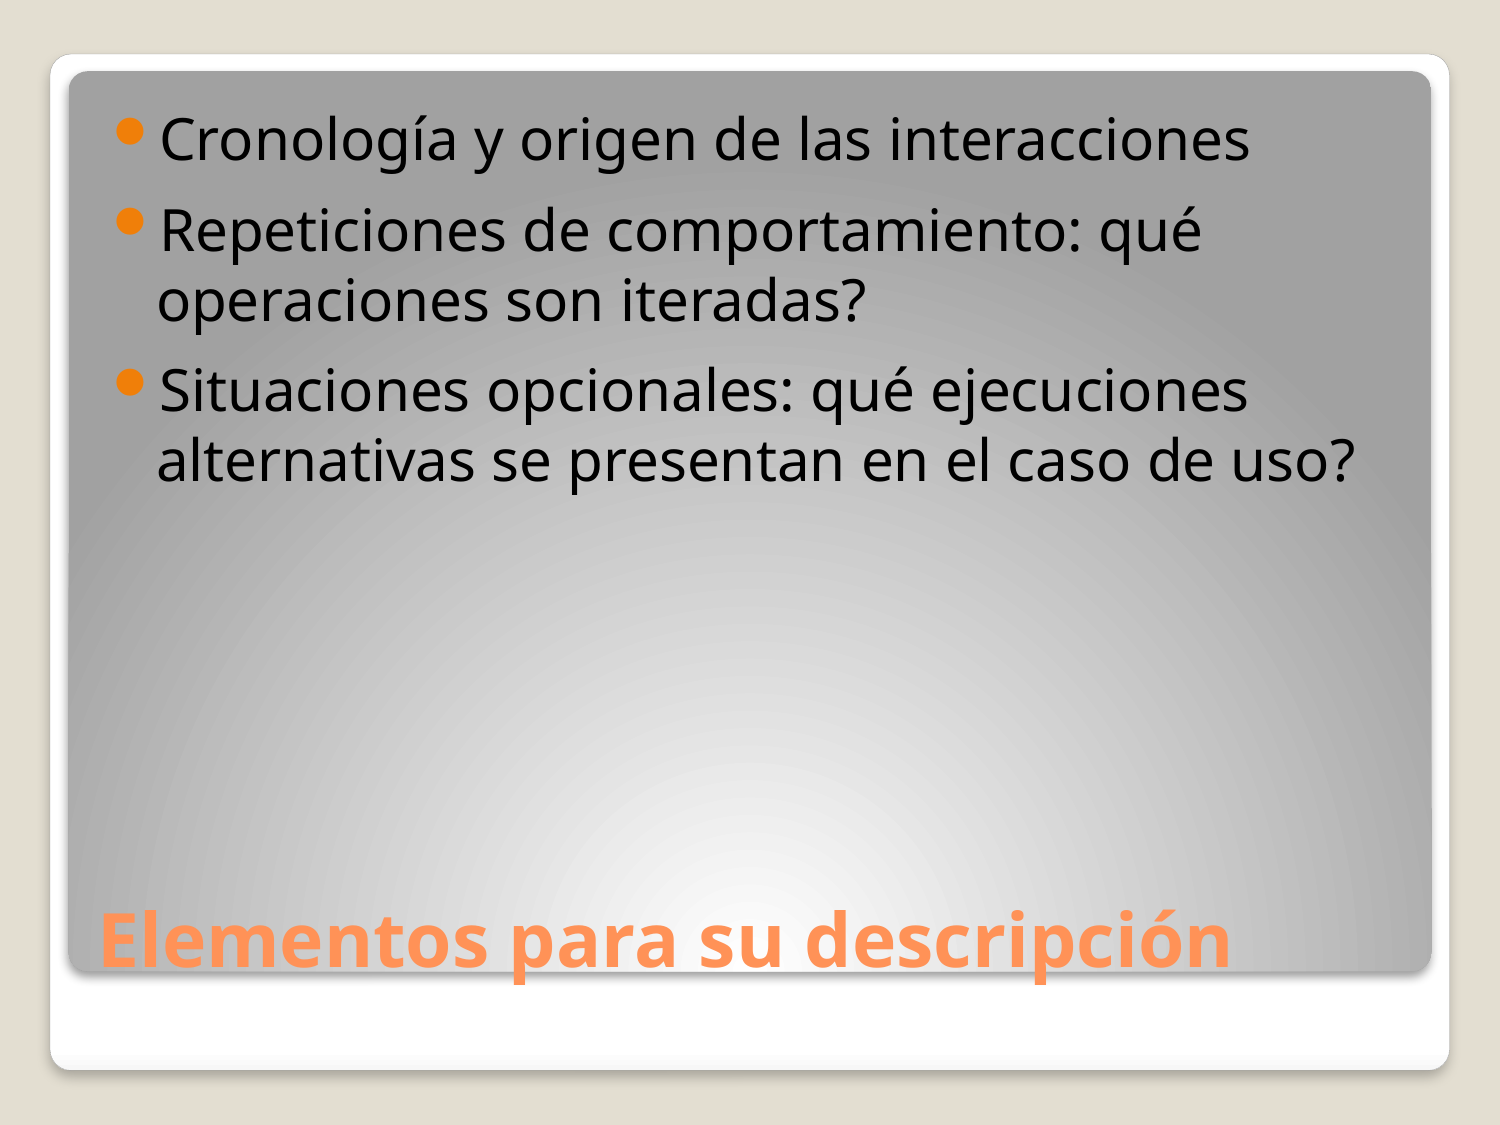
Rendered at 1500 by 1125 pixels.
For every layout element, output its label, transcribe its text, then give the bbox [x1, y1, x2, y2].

list Cronología y origen de las interacciones Repeticiones de comportamiento: qué operaciones son iteradas? Situaciones opcionales: qué ejecuciones alternativas se presentan en el caso de uso? [82, 86, 1425, 774]
title Elementos para su descripción [82, 817, 1425, 990]
